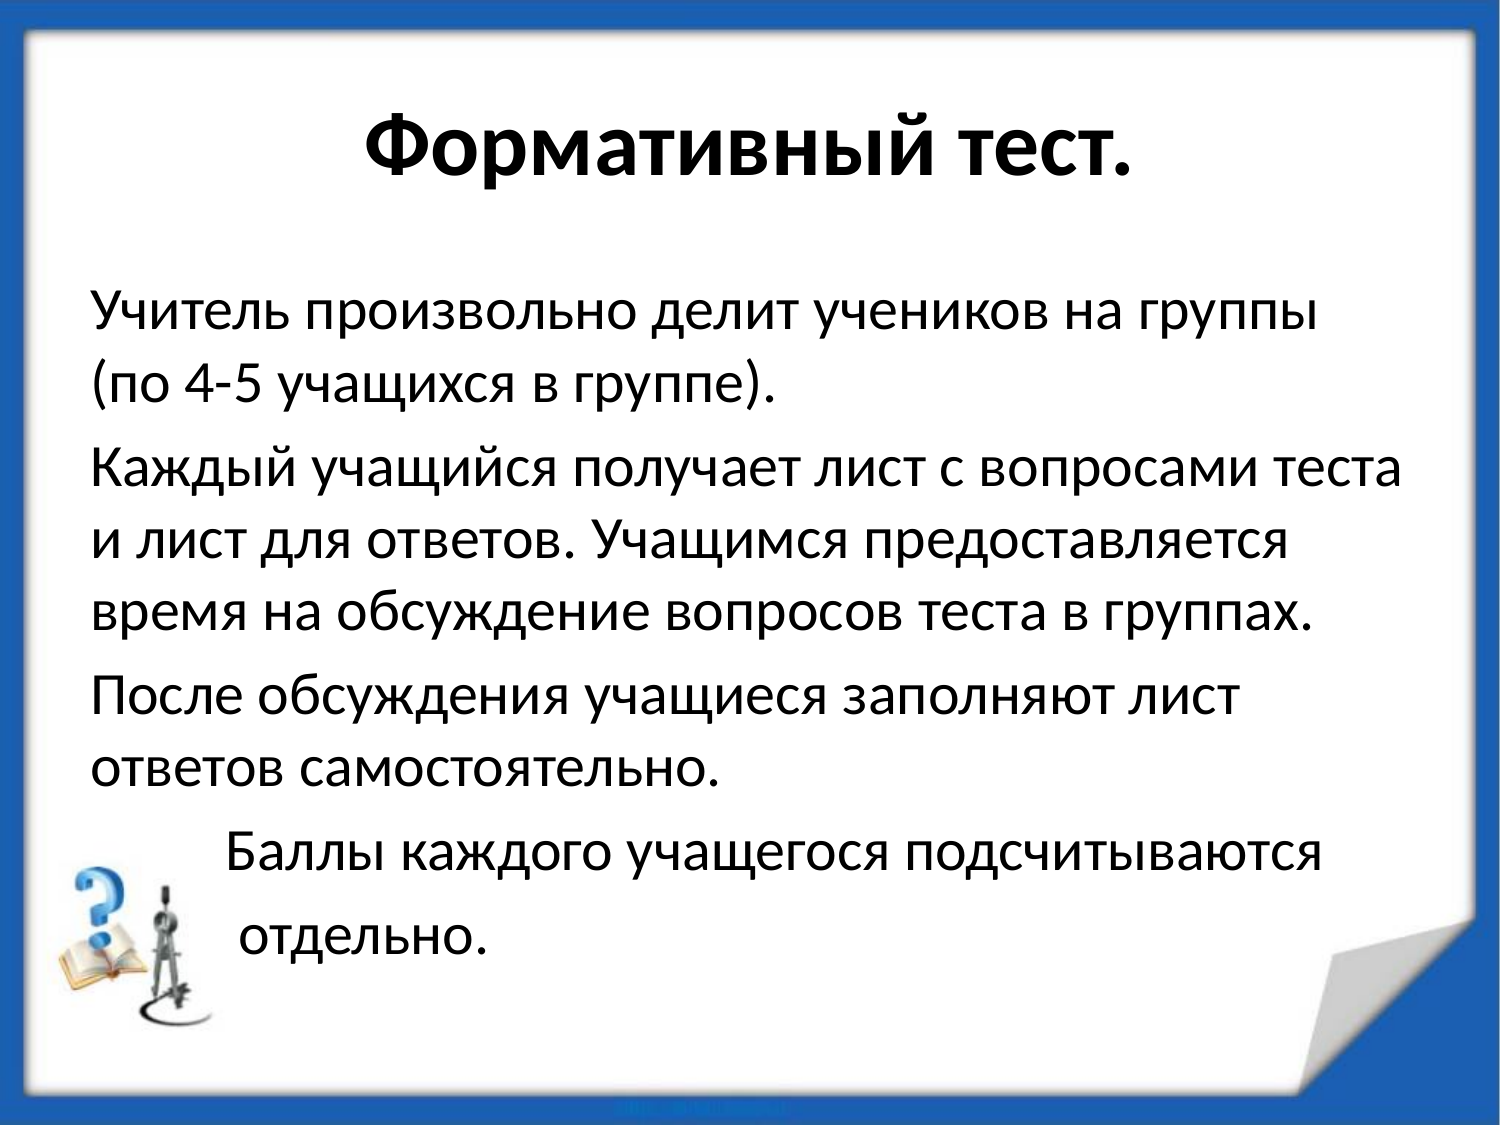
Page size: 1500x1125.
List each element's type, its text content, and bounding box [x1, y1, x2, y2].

title Формативный тест. [75, 45, 1425, 233]
list Учитель произвольно делит учеников на группы (по 4-5 учащихся в группе). Каждый учащийся получает лист с вопросами теста и лист для ответов. Учащимся предоставляется время на обсуждение вопросов теста в группах. После обсуждения учащиеся заполняют лист ответов самостоятельно. Баллы каждого учащегося подсчитываются отдельно. [75, 262, 1425, 1005]
picture [0, 0, 1500, 1125]
